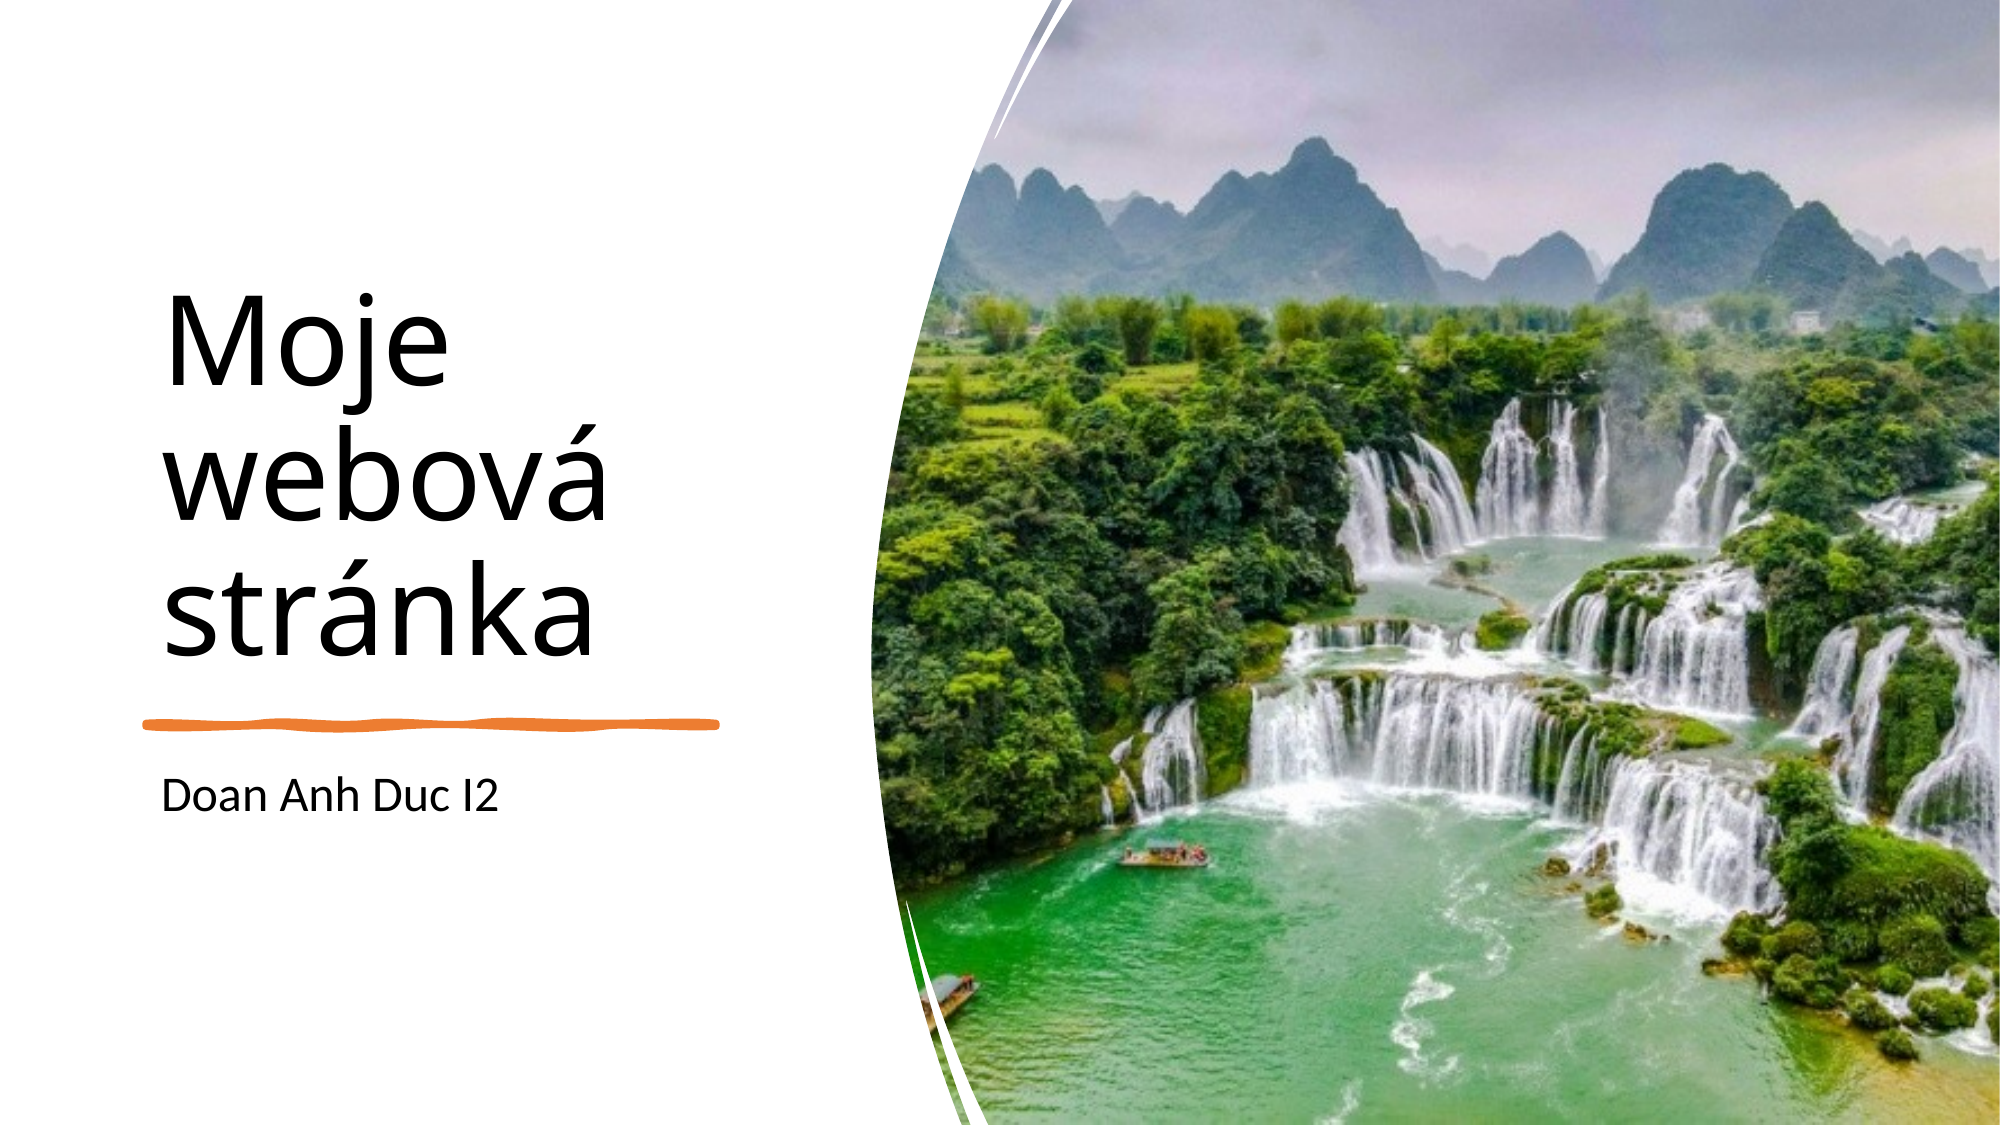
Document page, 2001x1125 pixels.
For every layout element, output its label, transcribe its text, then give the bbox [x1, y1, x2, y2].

subtitle Doan Anh Duc I2 [146, 760, 759, 1019]
title Moje webová stránka [146, 104, 759, 690]
text_box [144, 720, 718, 730]
picture [871, 0, 2000, 1125]
text_box [0, 0, 871, 1125]
